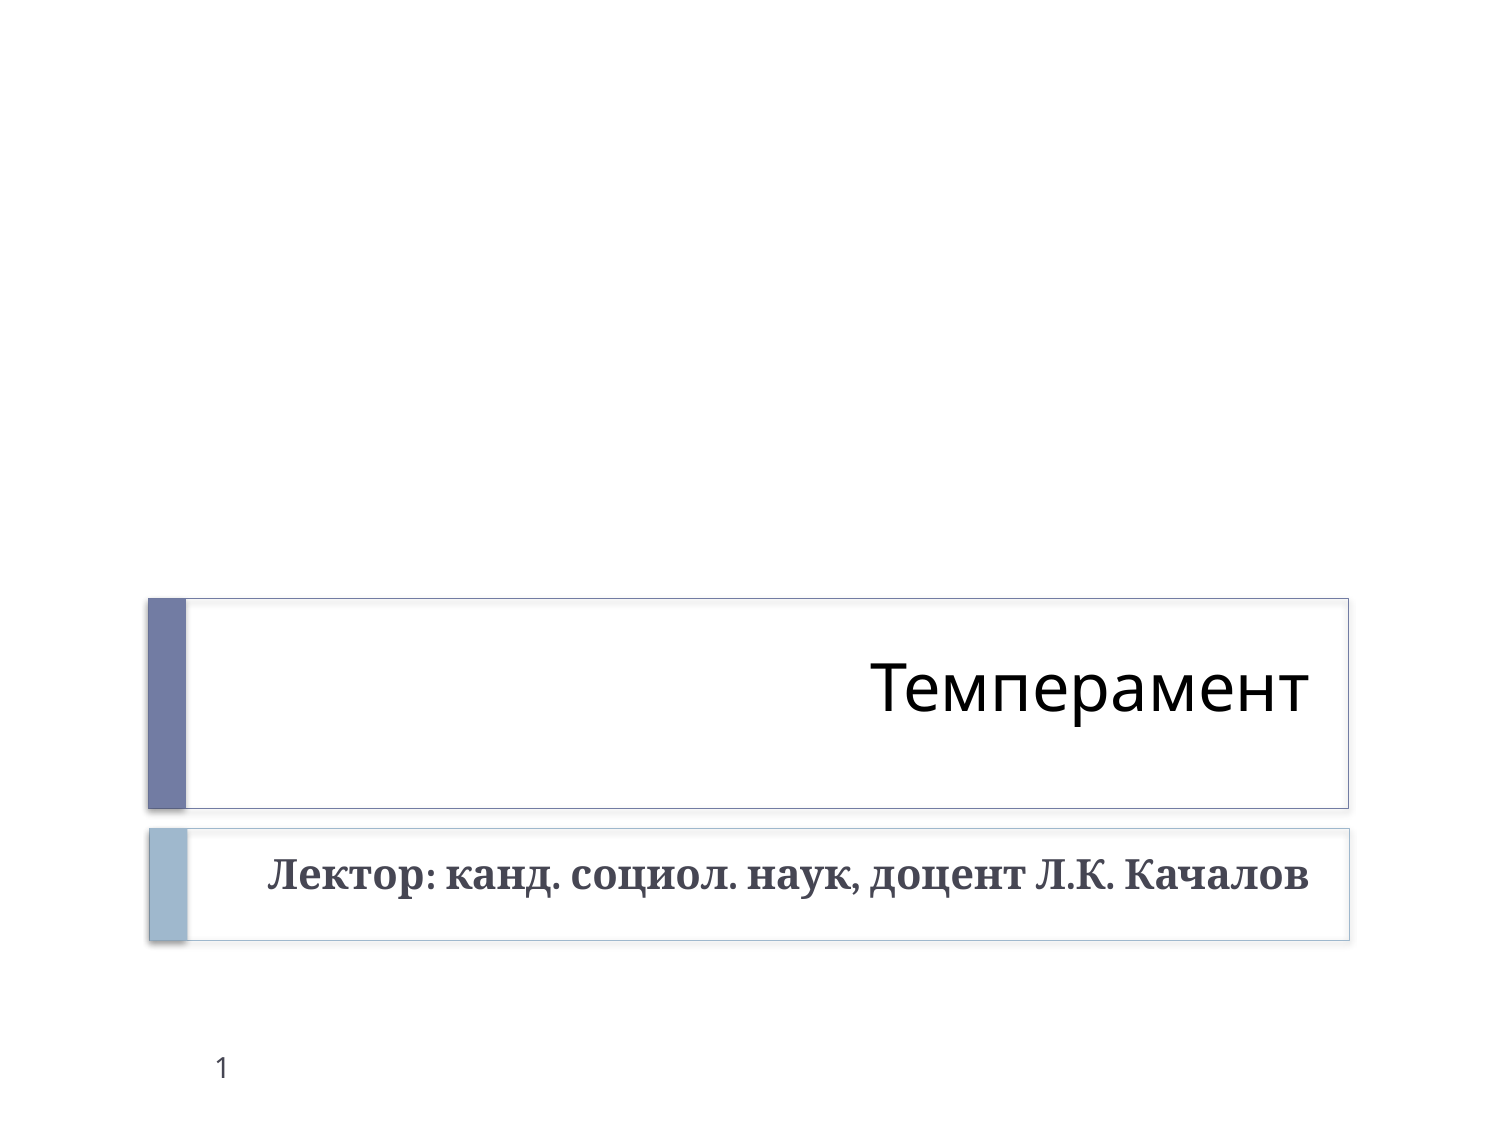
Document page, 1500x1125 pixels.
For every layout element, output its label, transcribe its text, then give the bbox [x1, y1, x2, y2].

title Темперамент [200, 637, 1325, 800]
slide_number 1 [199, 1042, 400, 1103]
subtitle Лектор: канд. социол. наук, доцент Л.К. Качалов [200, 840, 1325, 929]
